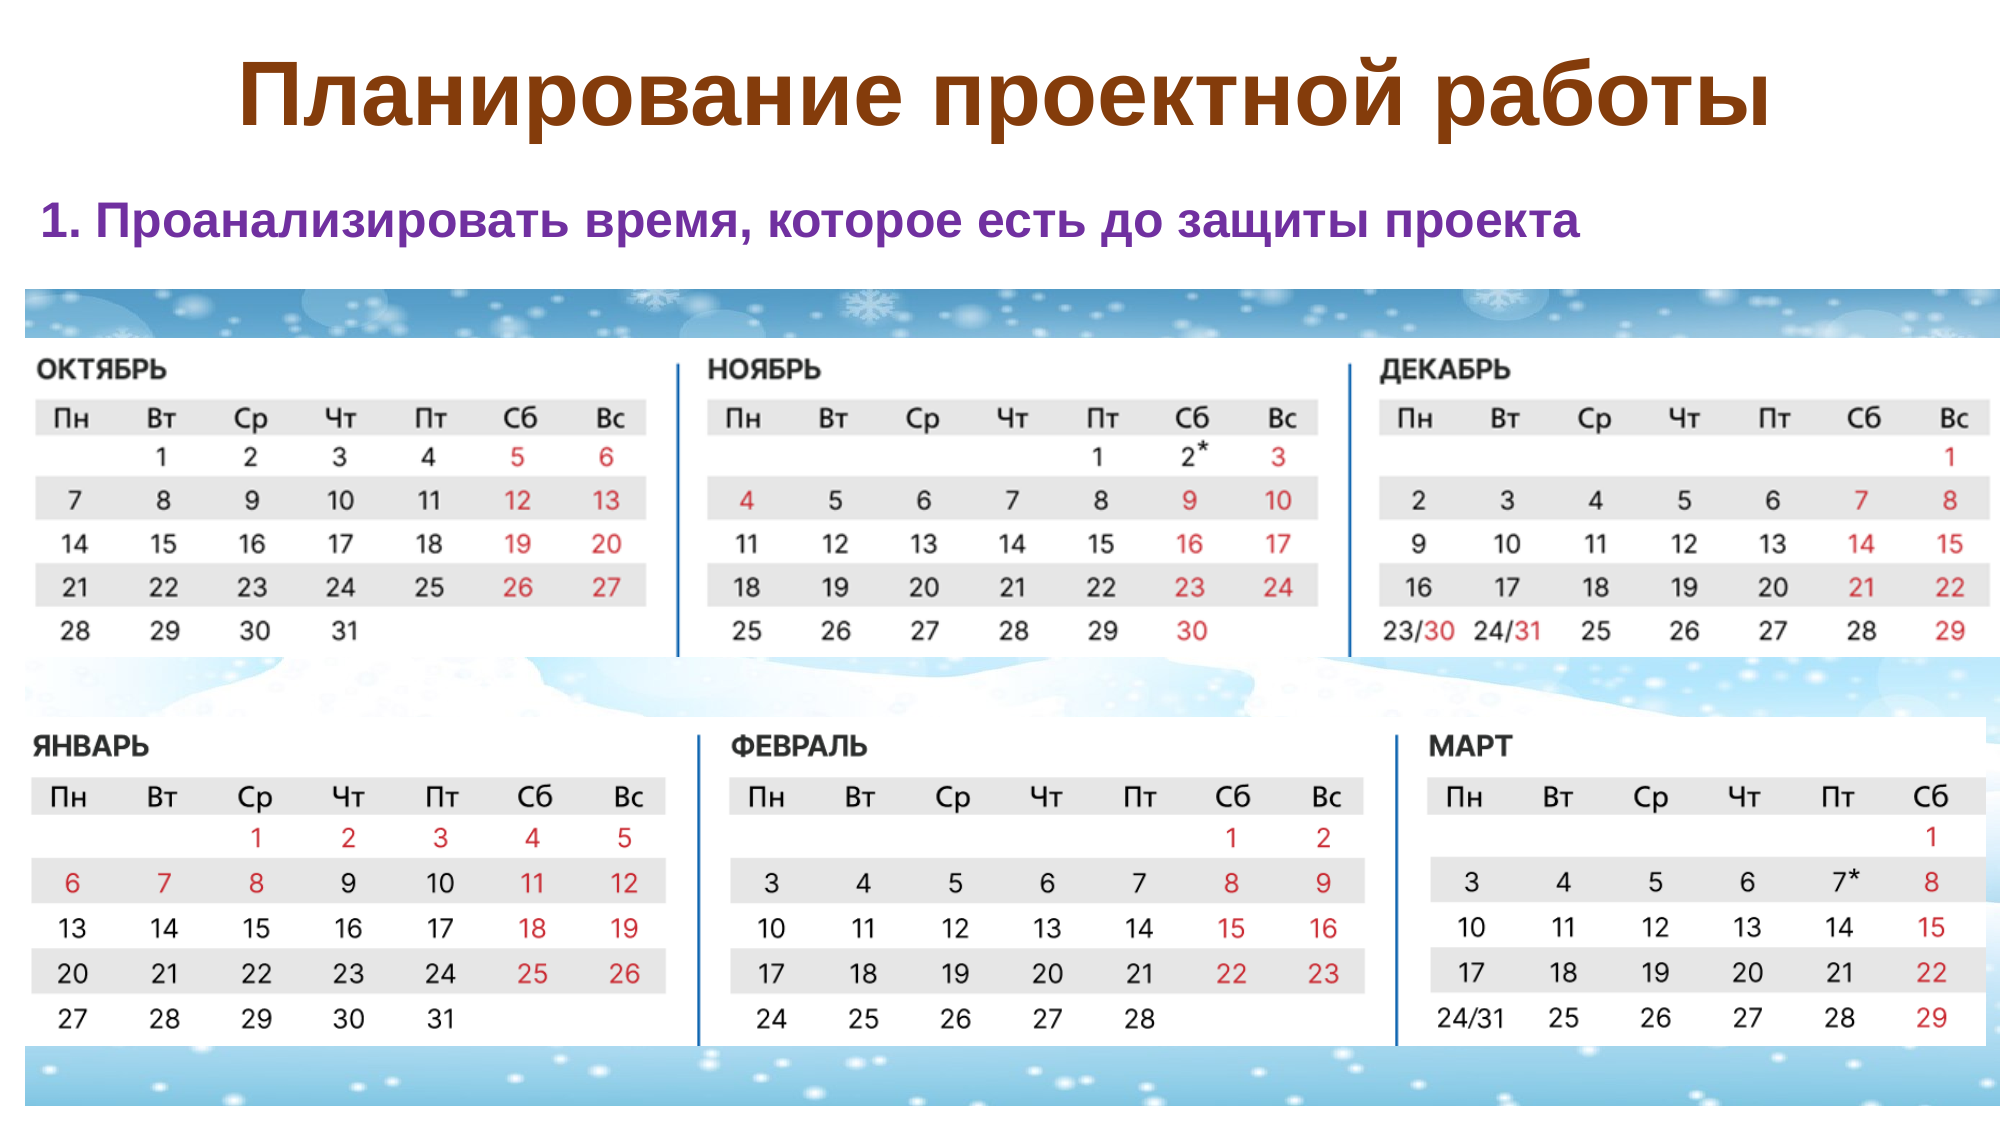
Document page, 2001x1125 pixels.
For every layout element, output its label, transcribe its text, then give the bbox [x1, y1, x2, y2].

text_box Планирование проектной работы [221, 11, 1791, 180]
picture [6, 289, 2000, 1106]
text_box 1. Проанализировать время, которое есть до защиты проекта [25, 180, 1913, 255]
